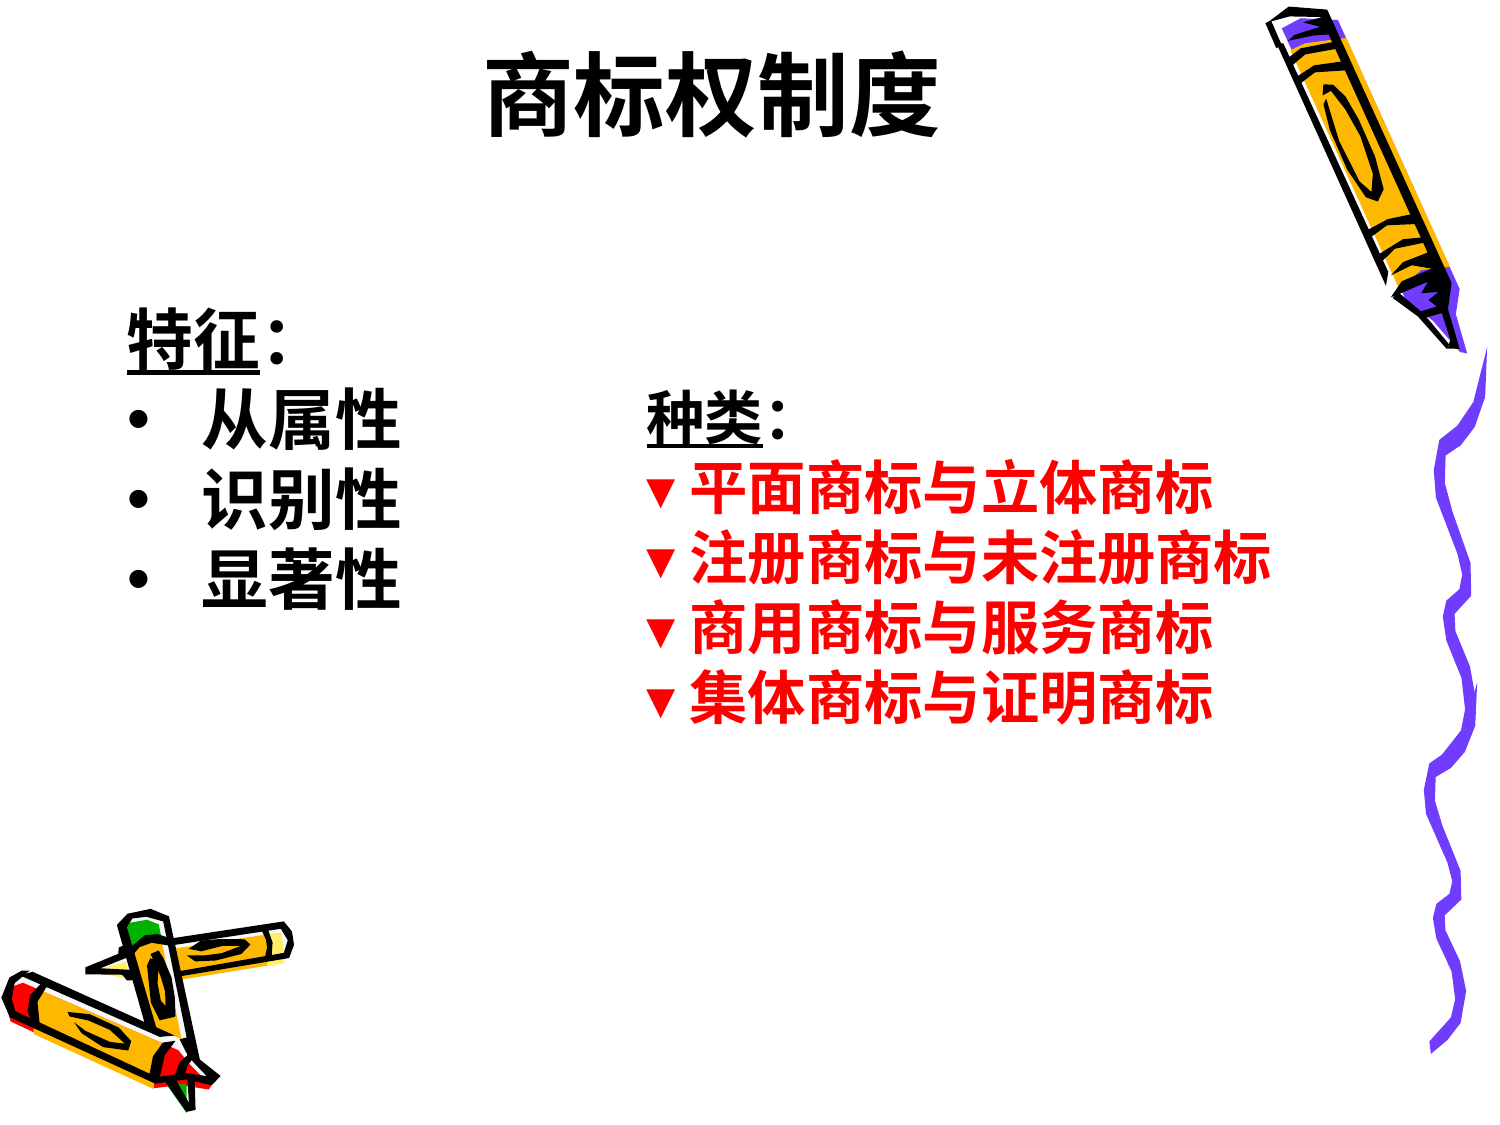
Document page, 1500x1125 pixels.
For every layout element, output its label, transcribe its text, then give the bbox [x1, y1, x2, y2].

text_box 种类： ▾平面商标与立体商标 ▾注册商标与未注册商标 ▾商用商标与服务商标 ▾集体商标与证明商标 [631, 373, 1411, 809]
text_box 商标权制度 [467, 31, 956, 156]
text_box 特征： 从属性 识别性 显著性 [112, 290, 473, 626]
